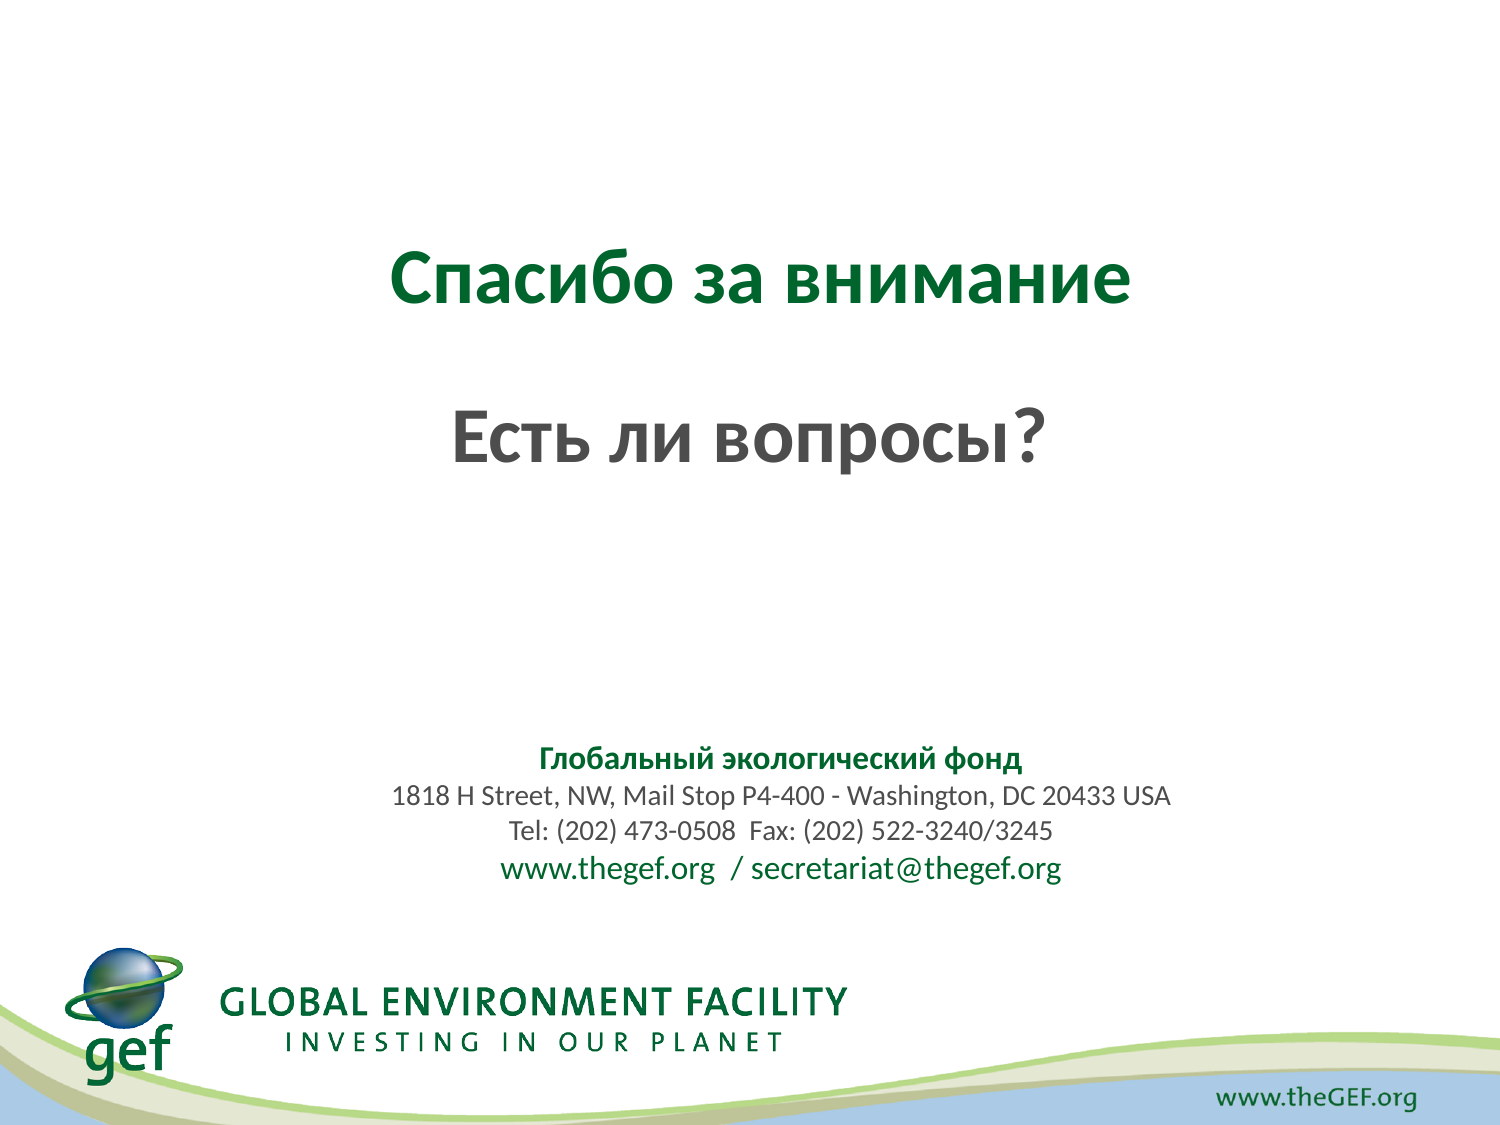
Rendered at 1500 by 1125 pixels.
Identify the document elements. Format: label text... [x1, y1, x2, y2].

picture [0, 920, 1500, 1125]
text_box Спасибо за внимание [0, 212, 1500, 375]
text_box Есть ли вопросы? [0, 375, 1500, 488]
text_box Глобальный экологический фонд 1818 H Street, NW, Mail Stop P4-400 - Washington, DC 20433 USA Tel: (202) 473-0508 Fax: (202) 522-3240/3245 www.thegef.org / secretariat@thegef.org [237, 749, 1325, 913]
